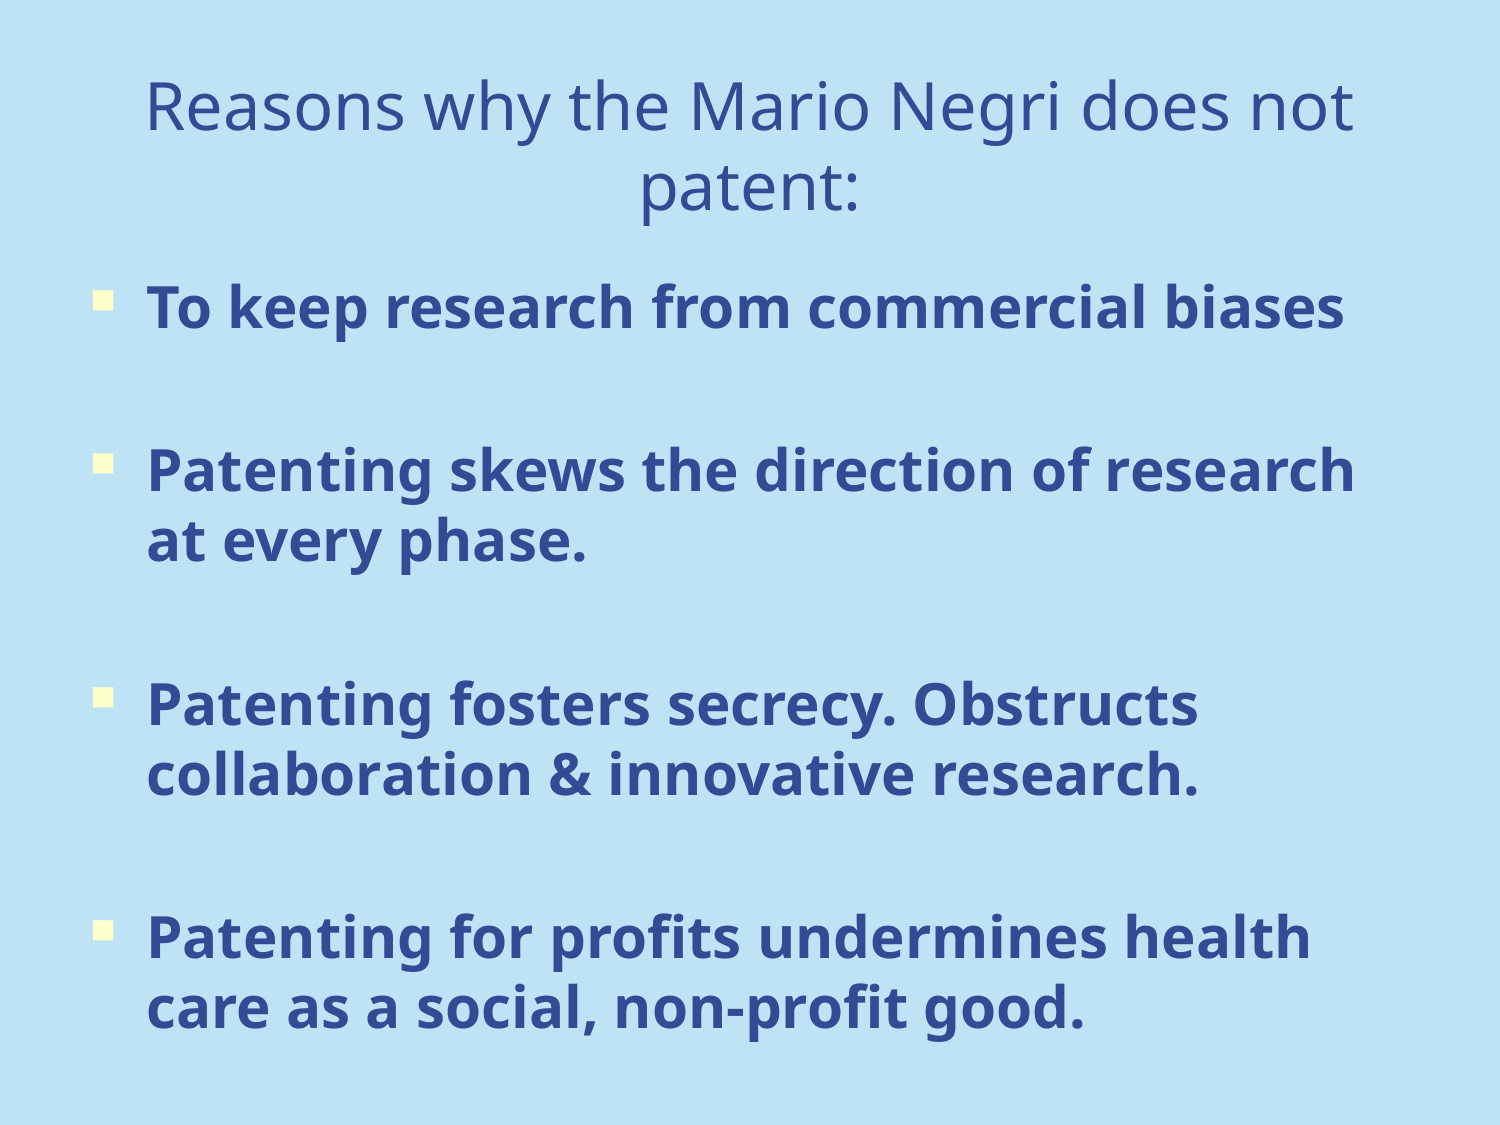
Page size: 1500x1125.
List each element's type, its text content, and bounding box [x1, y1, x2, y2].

title Reasons why the Mario Negri does not patent: [75, 75, 1425, 213]
list To keep research from commercial biases Patenting skews the direction of research at every phase. Patenting fosters secrecy. Obstructs collaboration & innovative research. Patenting for profits undermines health care as a social, non-profit good. [75, 262, 1425, 1125]
